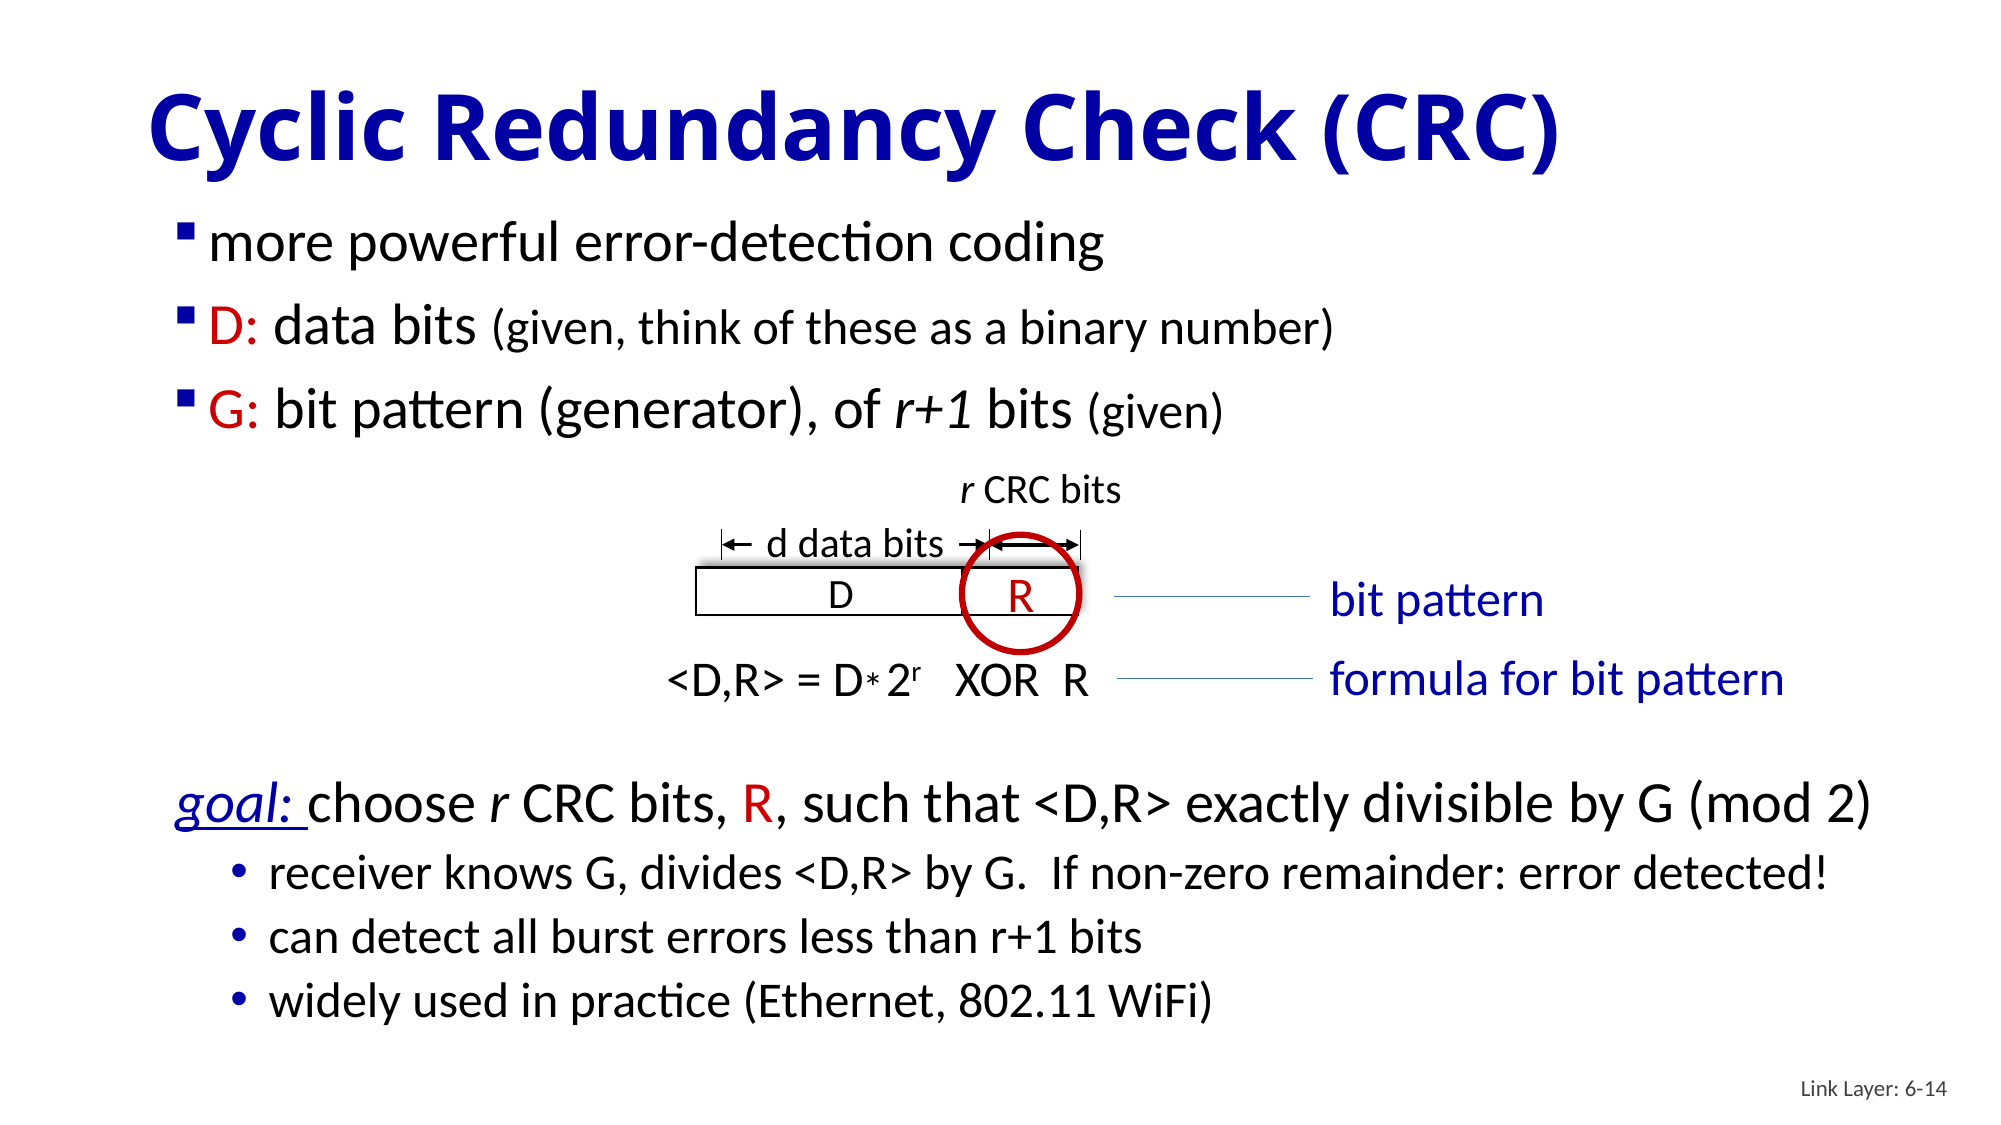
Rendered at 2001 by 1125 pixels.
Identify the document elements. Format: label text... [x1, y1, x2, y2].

text_box goal: choose r CRC bits, R, such that <D,R> exactly divisible by G (mod 2) receiver knows G, divides <D,R> by G. If non-zero remainder: error detected! can detect all burst errors less than r+1 bits widely used in practice (Ethernet, 802.11 WiFi) [139, 765, 1920, 1072]
slide_number Link Layer: 6-14 [1512, 1056, 1963, 1117]
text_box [648, 454, 1803, 719]
text_box more powerful error-detection coding D: data bits (given, think of these as a binary number) G: bit pattern (generator), of r+1 bits (given) [136, 203, 1881, 455]
title Cyclic Redundancy Check (CRC) [131, 57, 1857, 205]
